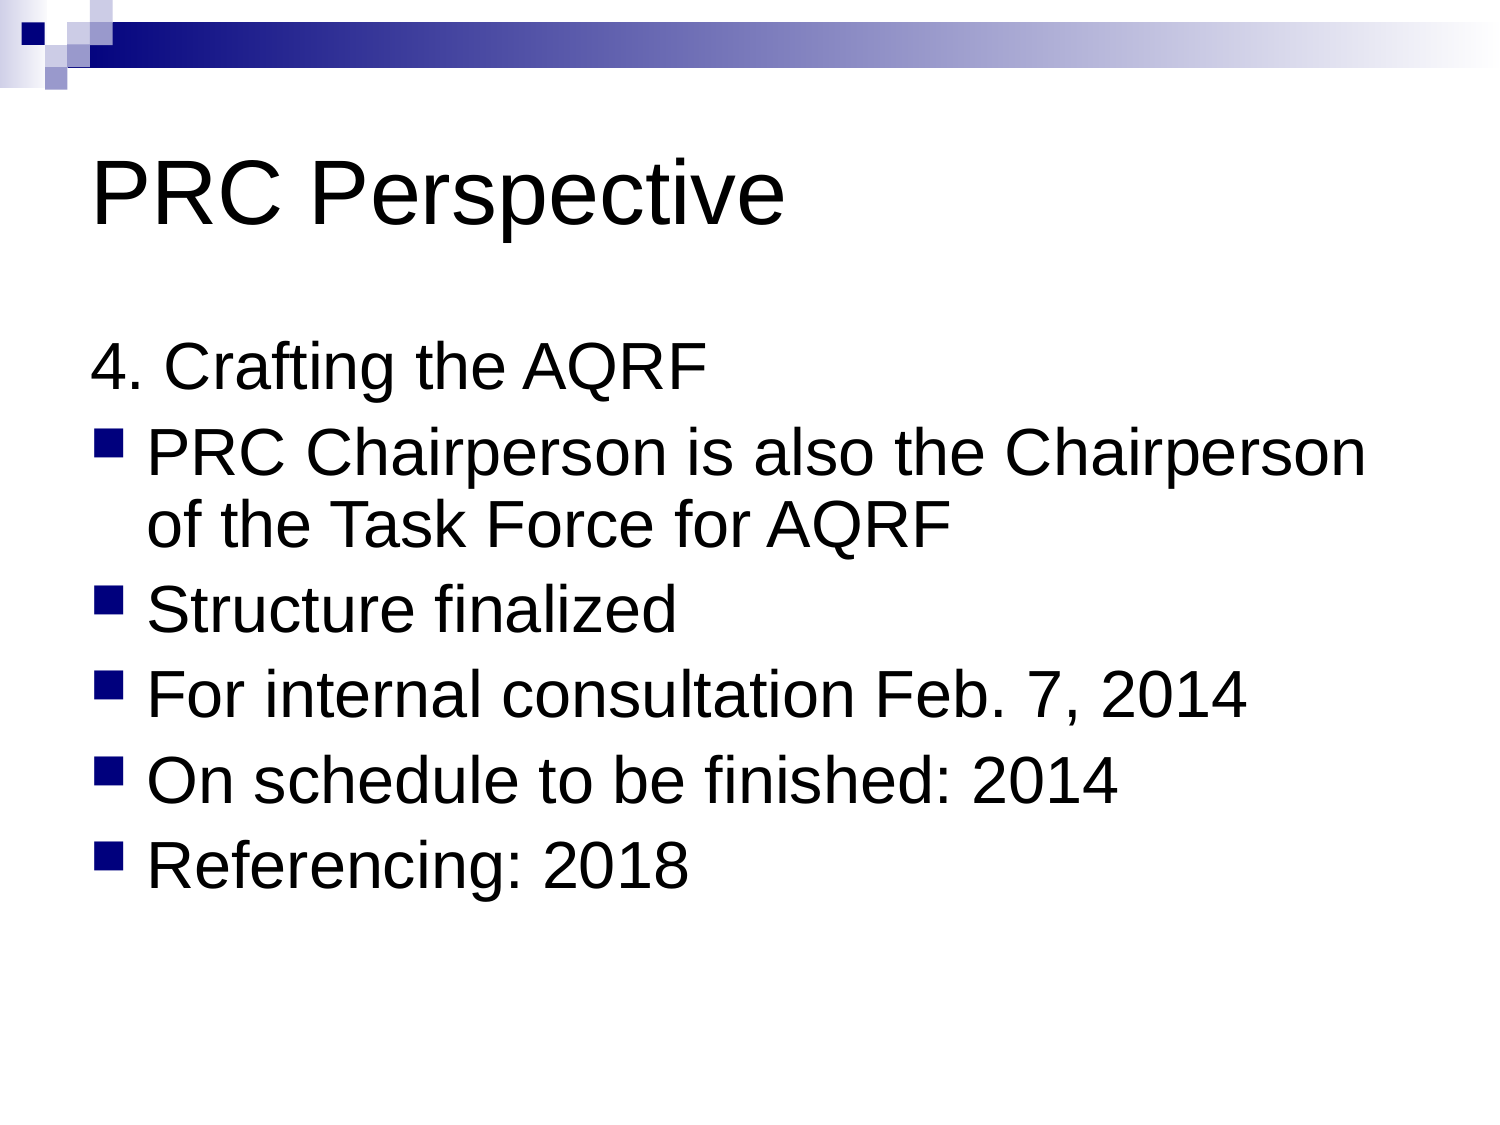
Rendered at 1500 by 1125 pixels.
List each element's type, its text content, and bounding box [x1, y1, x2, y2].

title PRC Perspective [74, 74, 1426, 301]
list 4. Crafting the AQRF PRC Chairperson is also the Chairperson of the Task Force for AQRF Structure finalized For internal consultation Feb. 7, 2014 On schedule to be finished: 2014 Referencing: 2018 [74, 324, 1426, 963]
